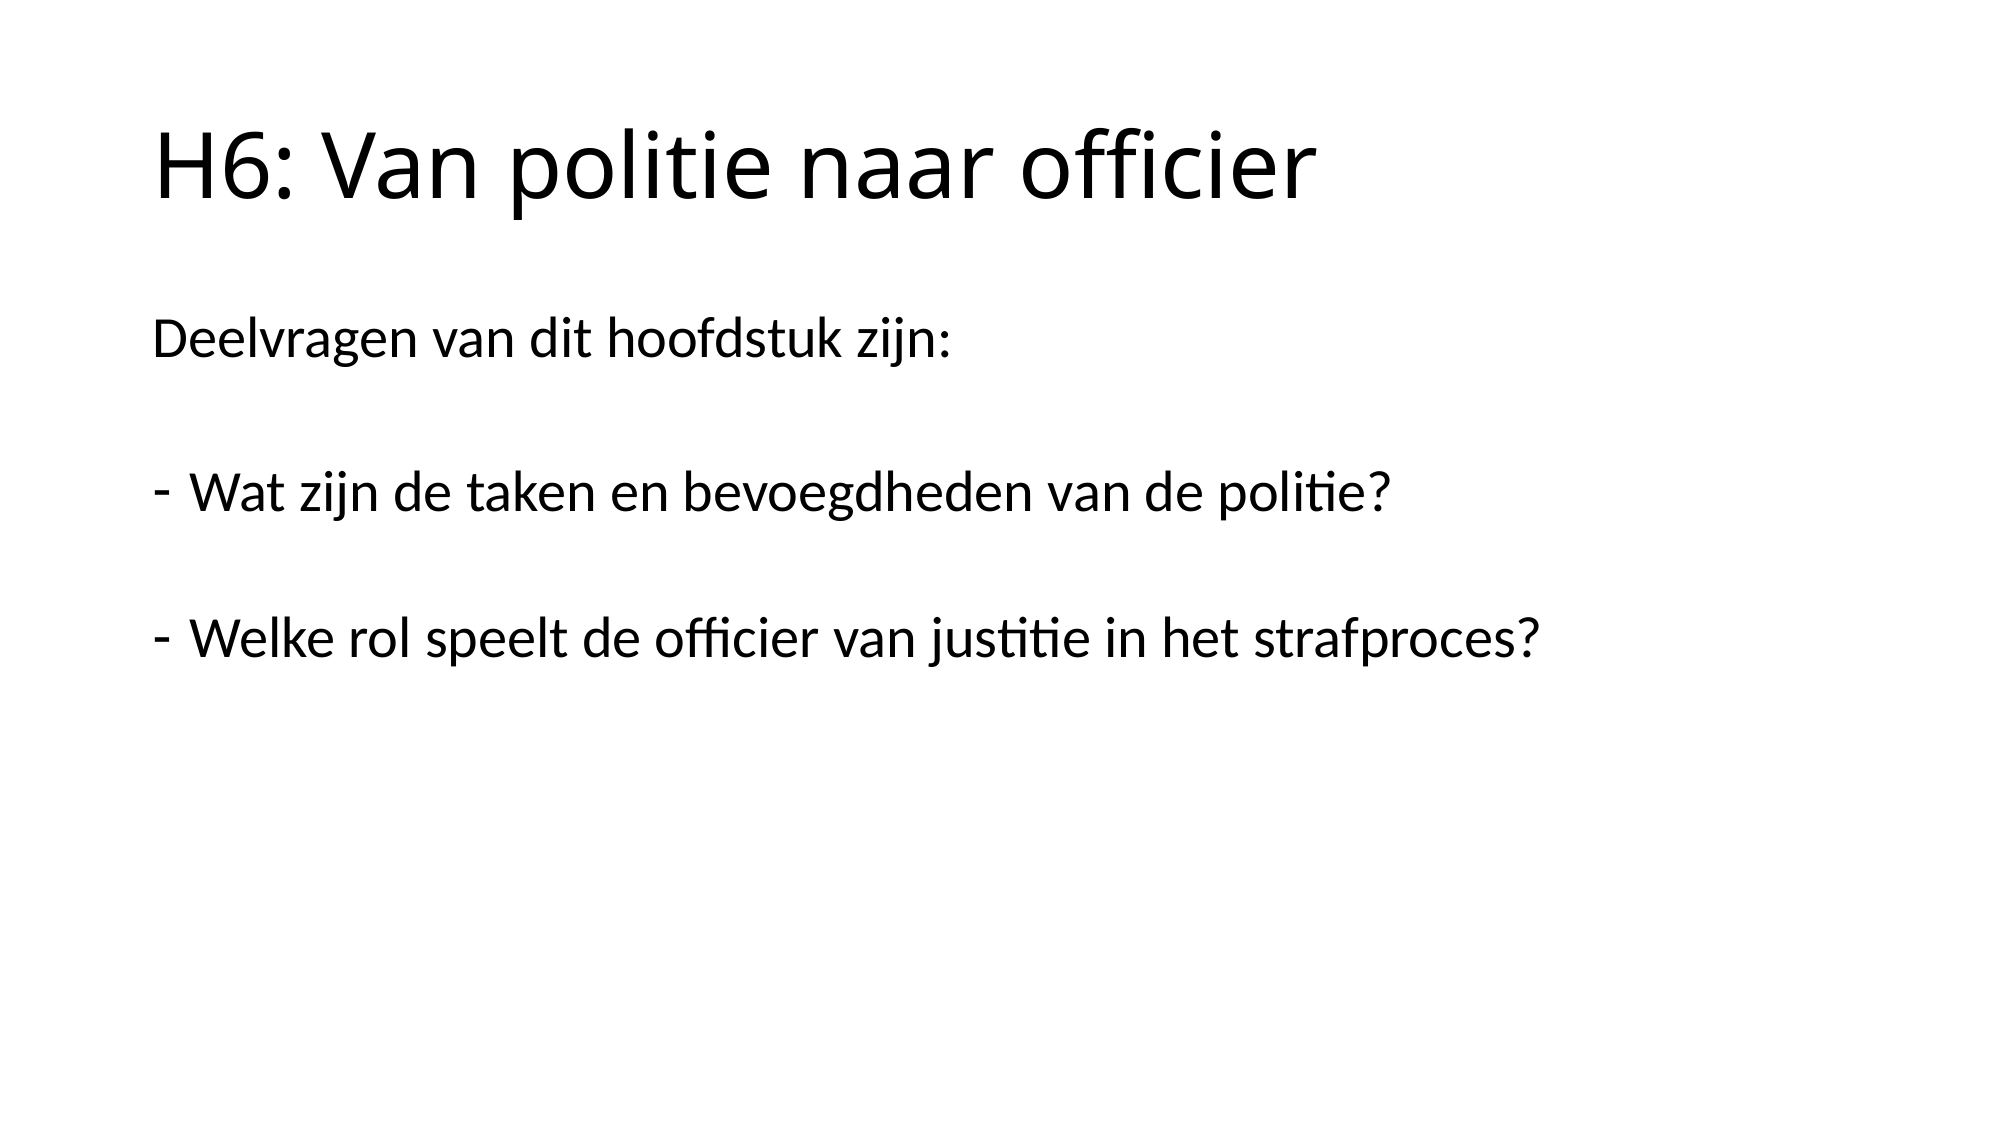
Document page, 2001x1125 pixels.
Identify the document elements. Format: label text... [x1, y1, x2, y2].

list Deelvragen van dit hoofdstuk zijn: Wat zijn de taken en bevoegdheden van de politie? Welke rol speelt de officier van justitie in het strafproces? [137, 299, 1863, 1014]
title H6: Van politie naar officier [137, 59, 1863, 278]
